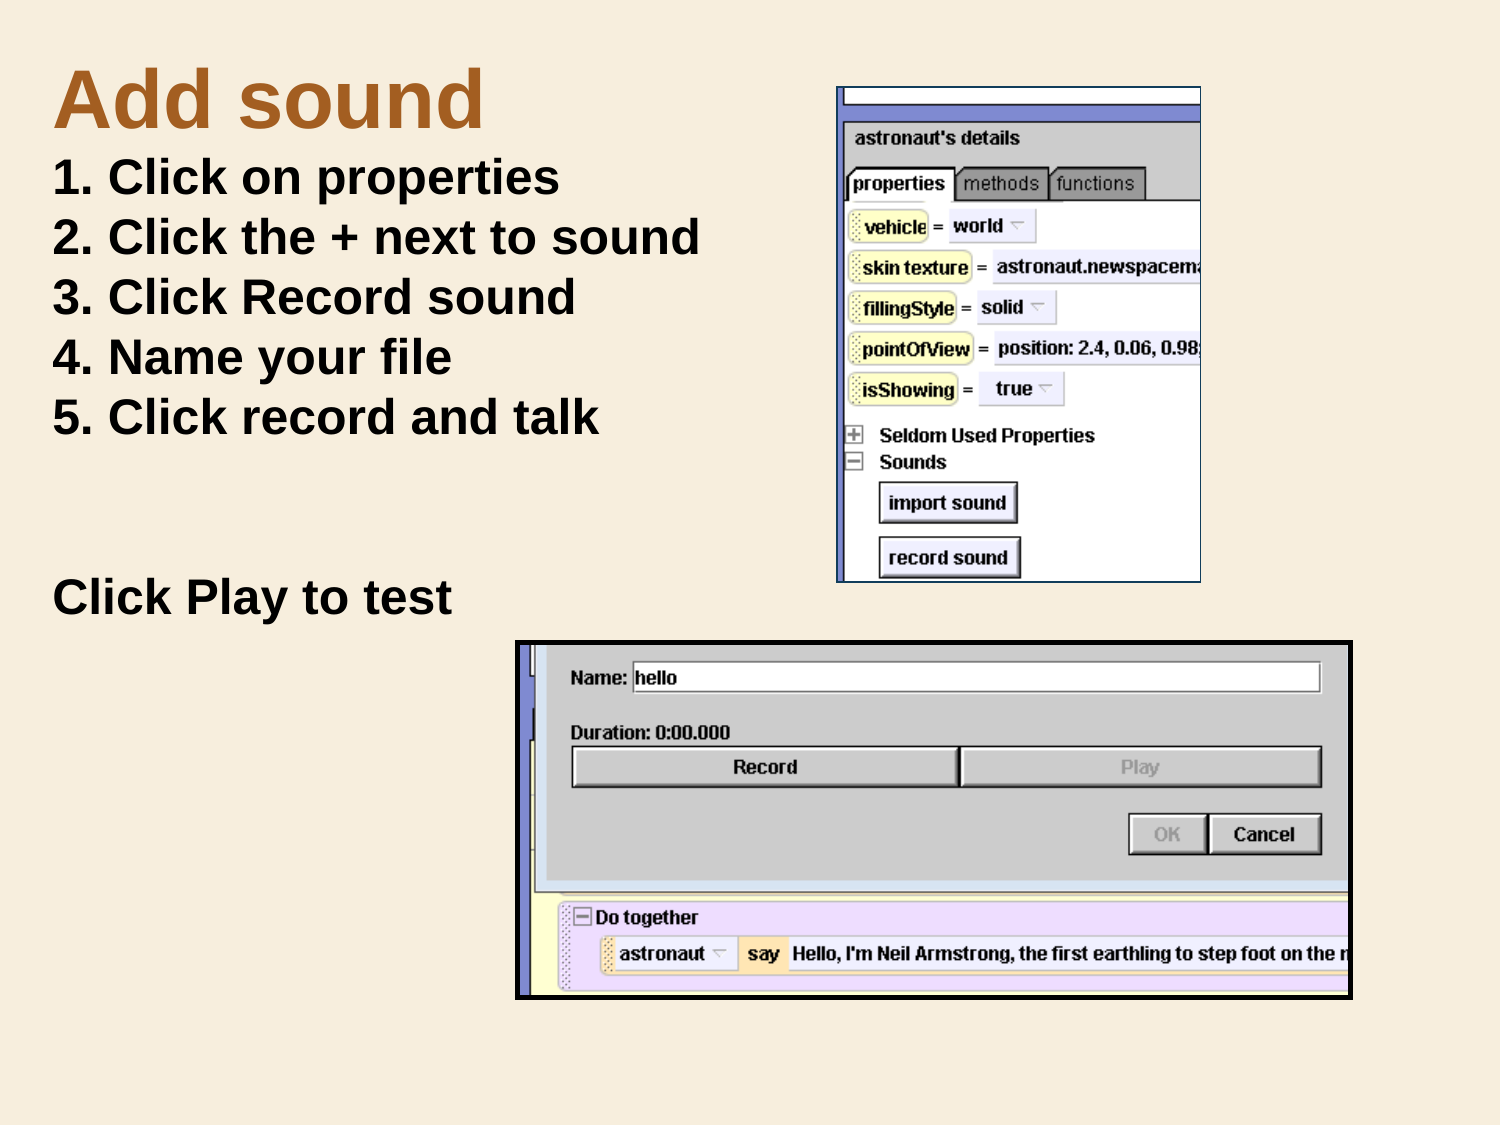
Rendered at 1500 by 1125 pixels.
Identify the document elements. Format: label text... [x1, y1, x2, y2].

text_box 1. Click on properties 2. Click the + next to sound 3. Click Record sound 4. Name your file 5. Click record and talk Click Play to test [37, 137, 1288, 693]
text_box Add sound [37, 38, 1463, 153]
picture [837, 87, 1201, 582]
picture [519, 644, 1349, 996]
